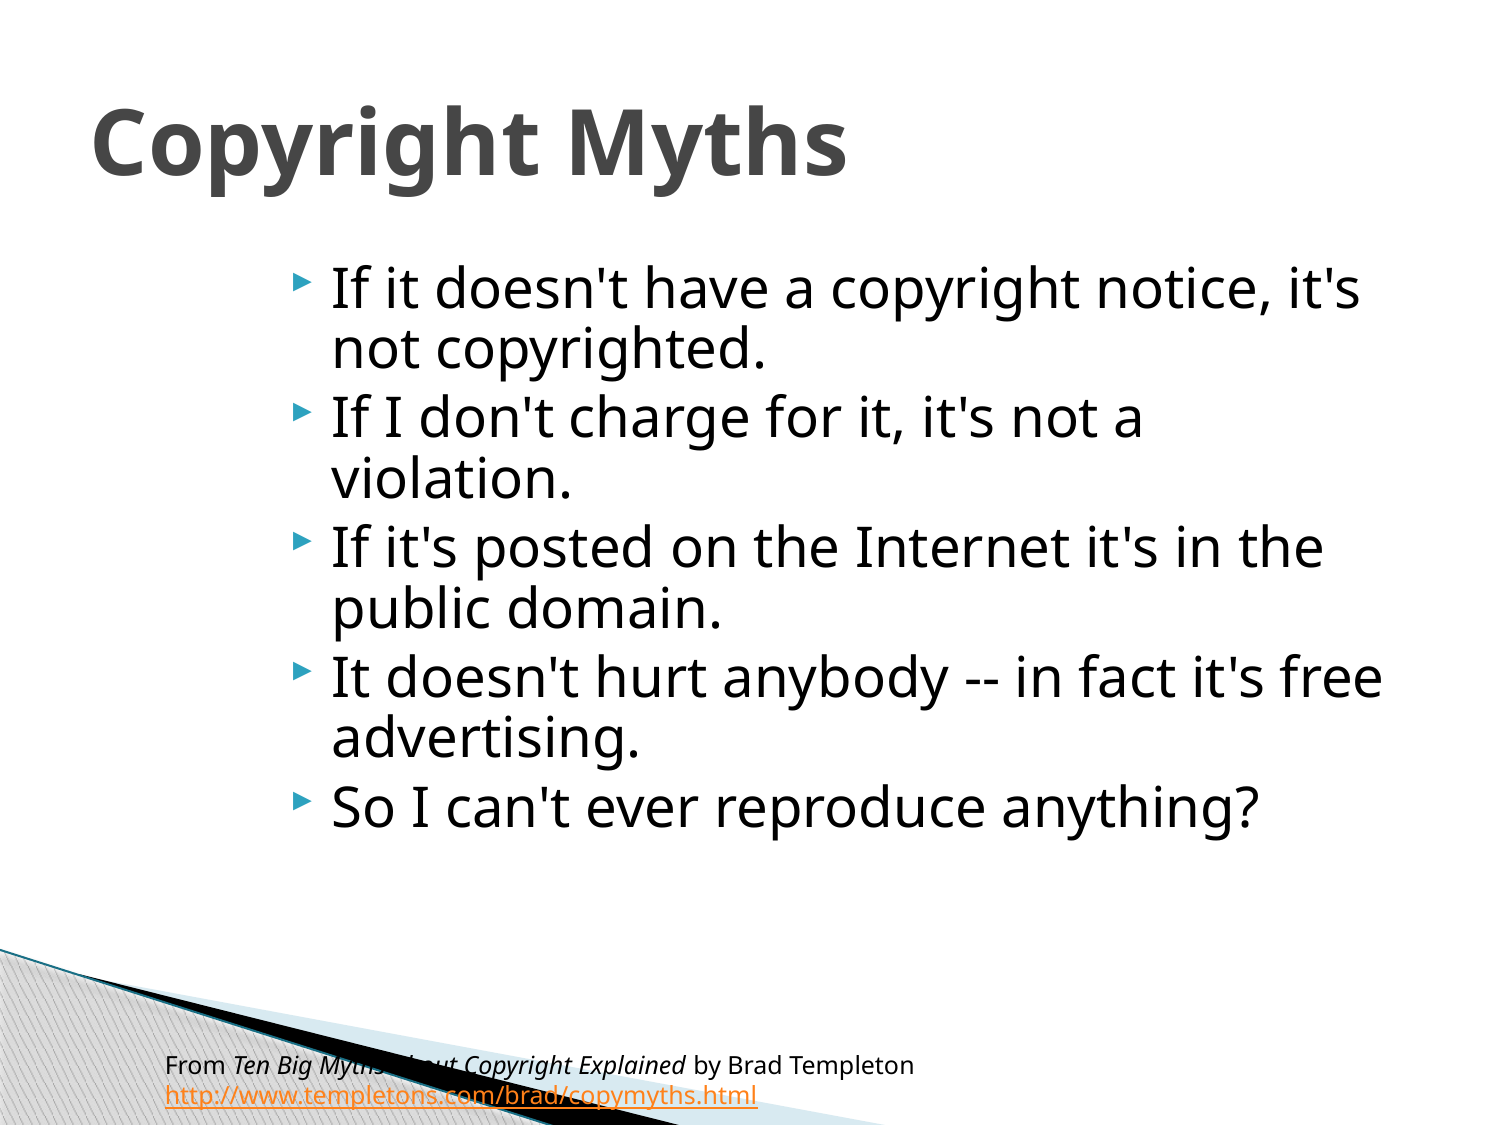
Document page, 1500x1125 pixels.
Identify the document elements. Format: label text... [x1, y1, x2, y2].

text_box From Ten Big Myths about Copyright Explained by Brad Templeton http://www.templetons.com/brad/copymyths.html [149, 1042, 1500, 1122]
title Copyright Myths [75, 45, 1425, 233]
list If it doesn't have a copyright notice, it's not copyrighted. If I don't charge for it, it's not a violation. If it's posted on the Internet it's in the public domain. It doesn't hurt anybody -- in fact it's free advertising. So I can't ever reproduce anything? [257, 252, 1414, 890]
